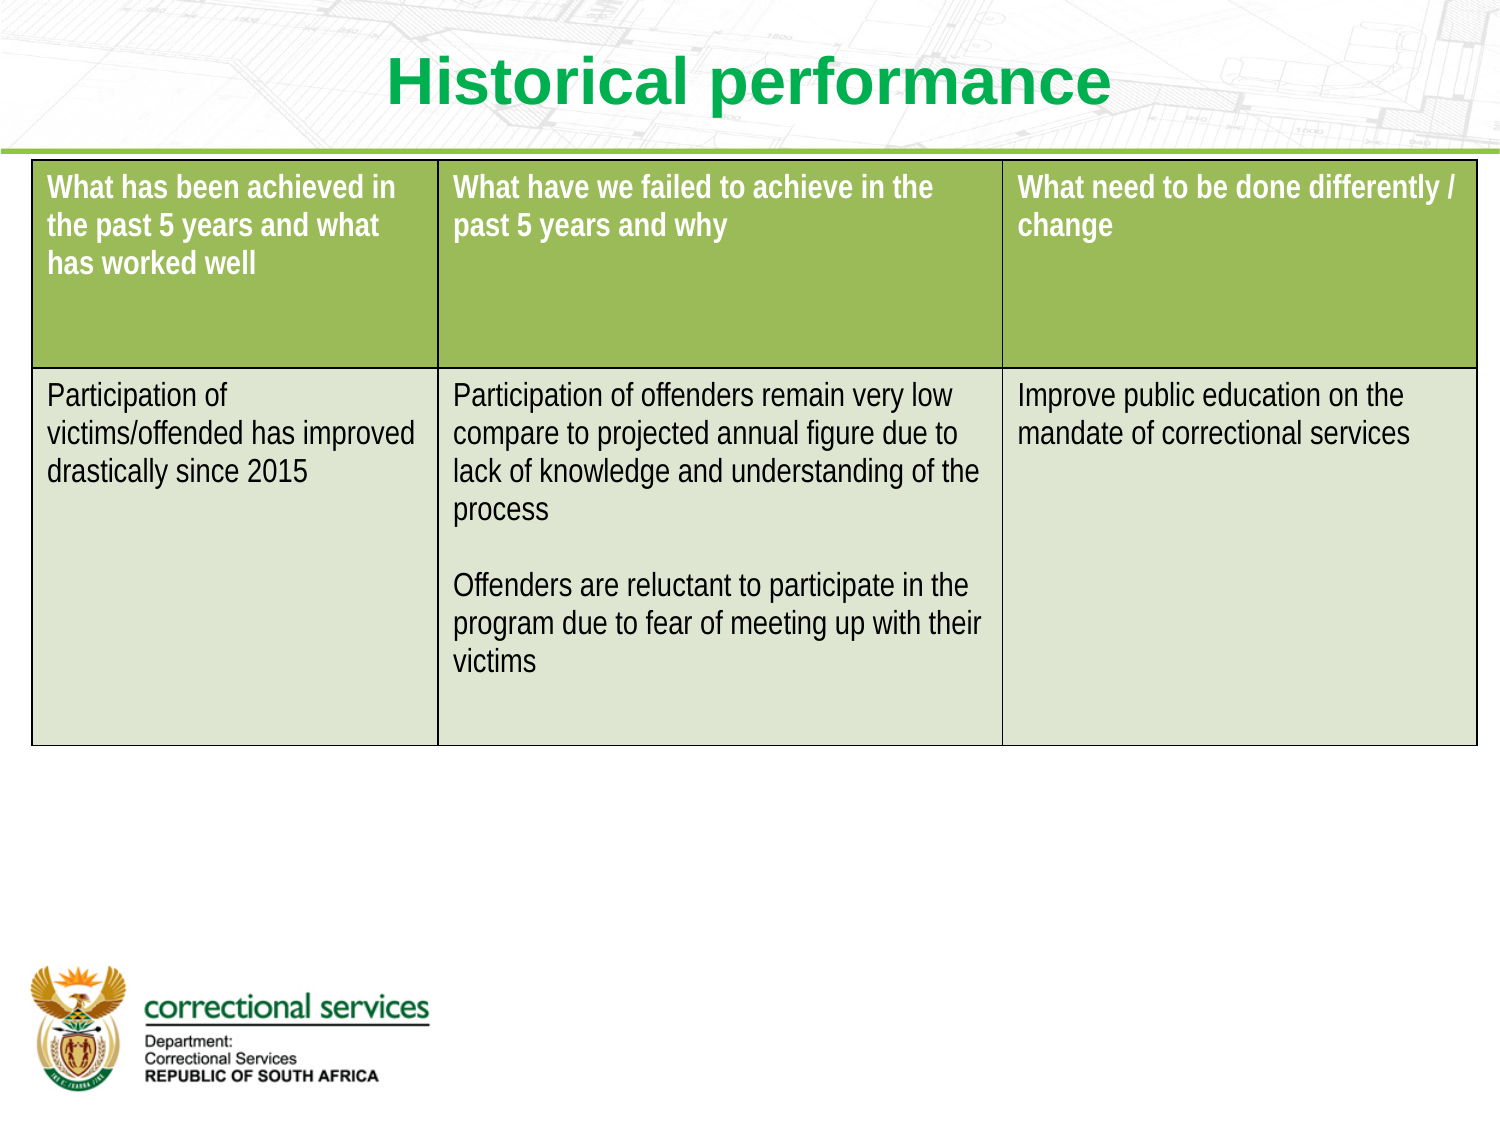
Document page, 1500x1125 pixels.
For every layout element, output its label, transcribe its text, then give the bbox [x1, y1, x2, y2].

table_header What have we failed to achieve in the past 5 years and why [439, 161, 1002, 367]
table_cell Improve public education on the mandate of correctional services [1003, 369, 1476, 745]
table_header What has been achieved in the past 5 years and what has worked well [33, 161, 437, 367]
picture [0, 0, 1500, 154]
table_header What need to be done differently / change [1003, 161, 1476, 367]
table_cell Participation of offenders remain very low compare to projected annual figure due to lack of knowledge and understanding of the process Offenders are reluctant to participate in the program due to fear of meeting up with their victims [439, 369, 1002, 745]
table_cell Participation of victims/offended has improved drastically since 2015 [33, 369, 437, 745]
picture [0, 936, 481, 1125]
text_box Historical performance [74, 30, 1425, 126]
